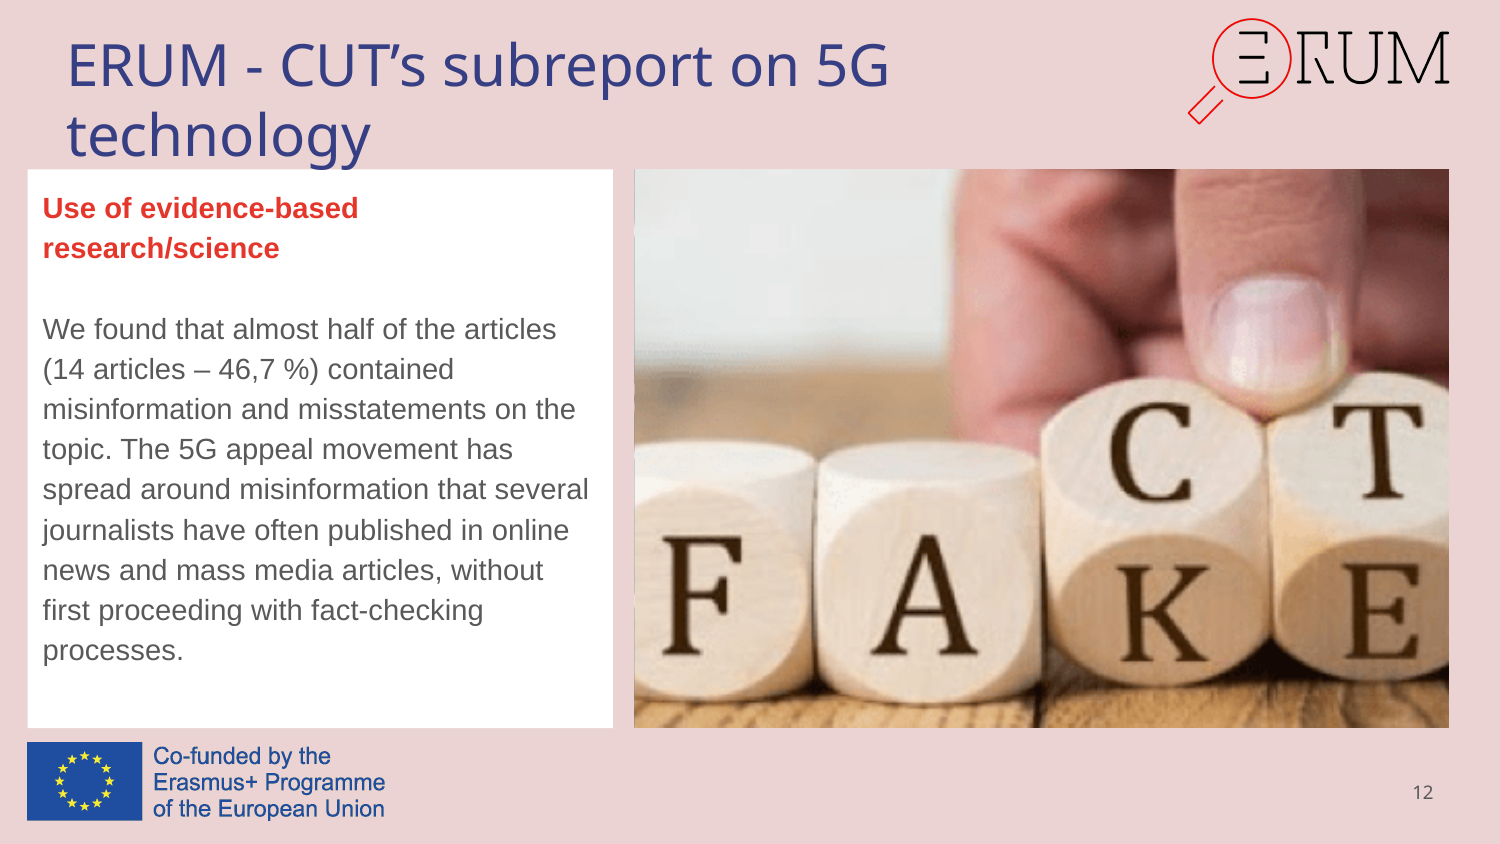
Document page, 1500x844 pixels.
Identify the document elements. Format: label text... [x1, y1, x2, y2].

picture [27, 742, 385, 821]
slide_number 12 [1358, 761, 1449, 826]
list Use of evidence-based research/science We found that almost half of the articles (14 articles – 46,7 %) contained misinformation and misstatements on the topic. The 5G appeal movement has spread around misinformation that several journalists have often published in online news and mass media articles, without first proceeding with fact-checking processes. [27, 169, 613, 729]
picture [1136, 0, 1500, 137]
picture [633, 169, 1450, 728]
title ERUM - CUT’s subreport on 5G technology [51, 13, 1168, 108]
